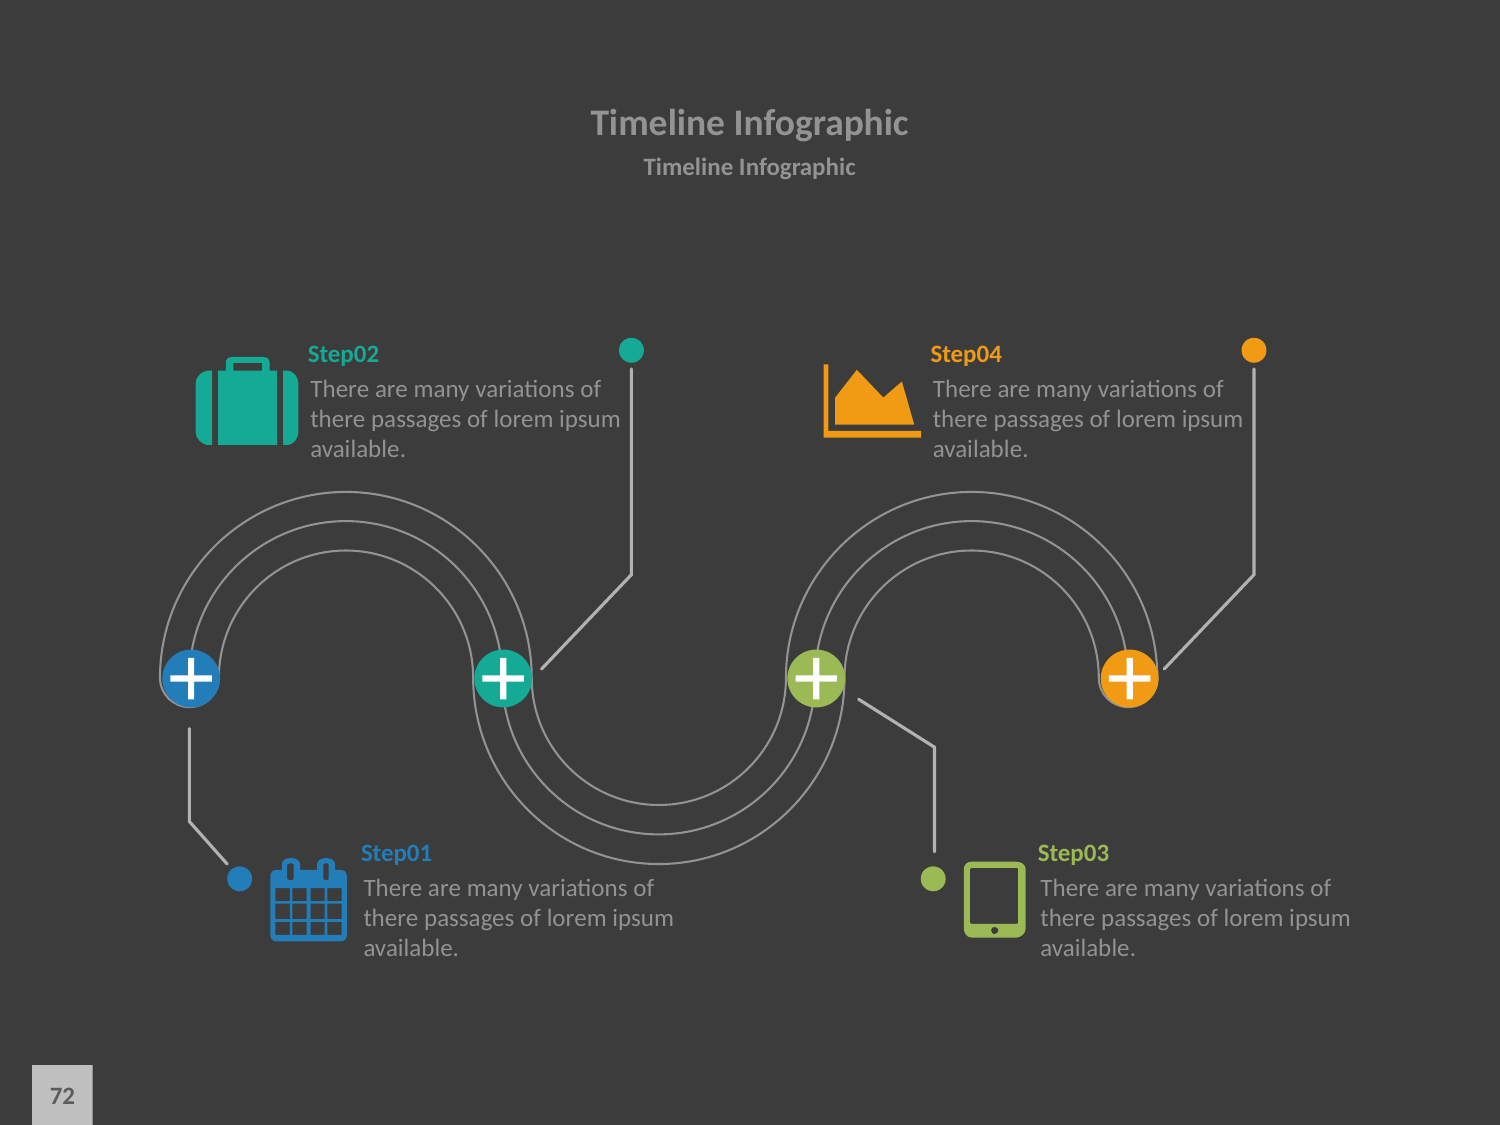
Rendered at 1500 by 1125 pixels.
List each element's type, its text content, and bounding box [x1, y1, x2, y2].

text_box [218, 356, 278, 445]
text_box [1022, 828, 1403, 971]
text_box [292, 330, 673, 472]
text_box [920, 874, 946, 892]
title Timeline Infographic [287, 91, 1213, 150]
text_box [227, 874, 253, 892]
text_box [283, 370, 287, 445]
text_box [1165, 479, 1255, 669]
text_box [346, 828, 726, 971]
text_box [787, 649, 846, 708]
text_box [474, 649, 533, 708]
text_box [195, 370, 213, 445]
text_box [595, 479, 632, 490]
text_box [963, 874, 1017, 938]
list Timeline Infographic [412, 149, 1088, 183]
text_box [1100, 649, 1159, 708]
text_box [270, 874, 340, 942]
text_box [823, 364, 910, 438]
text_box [161, 649, 221, 708]
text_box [159, 491, 1158, 865]
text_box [915, 330, 1295, 472]
